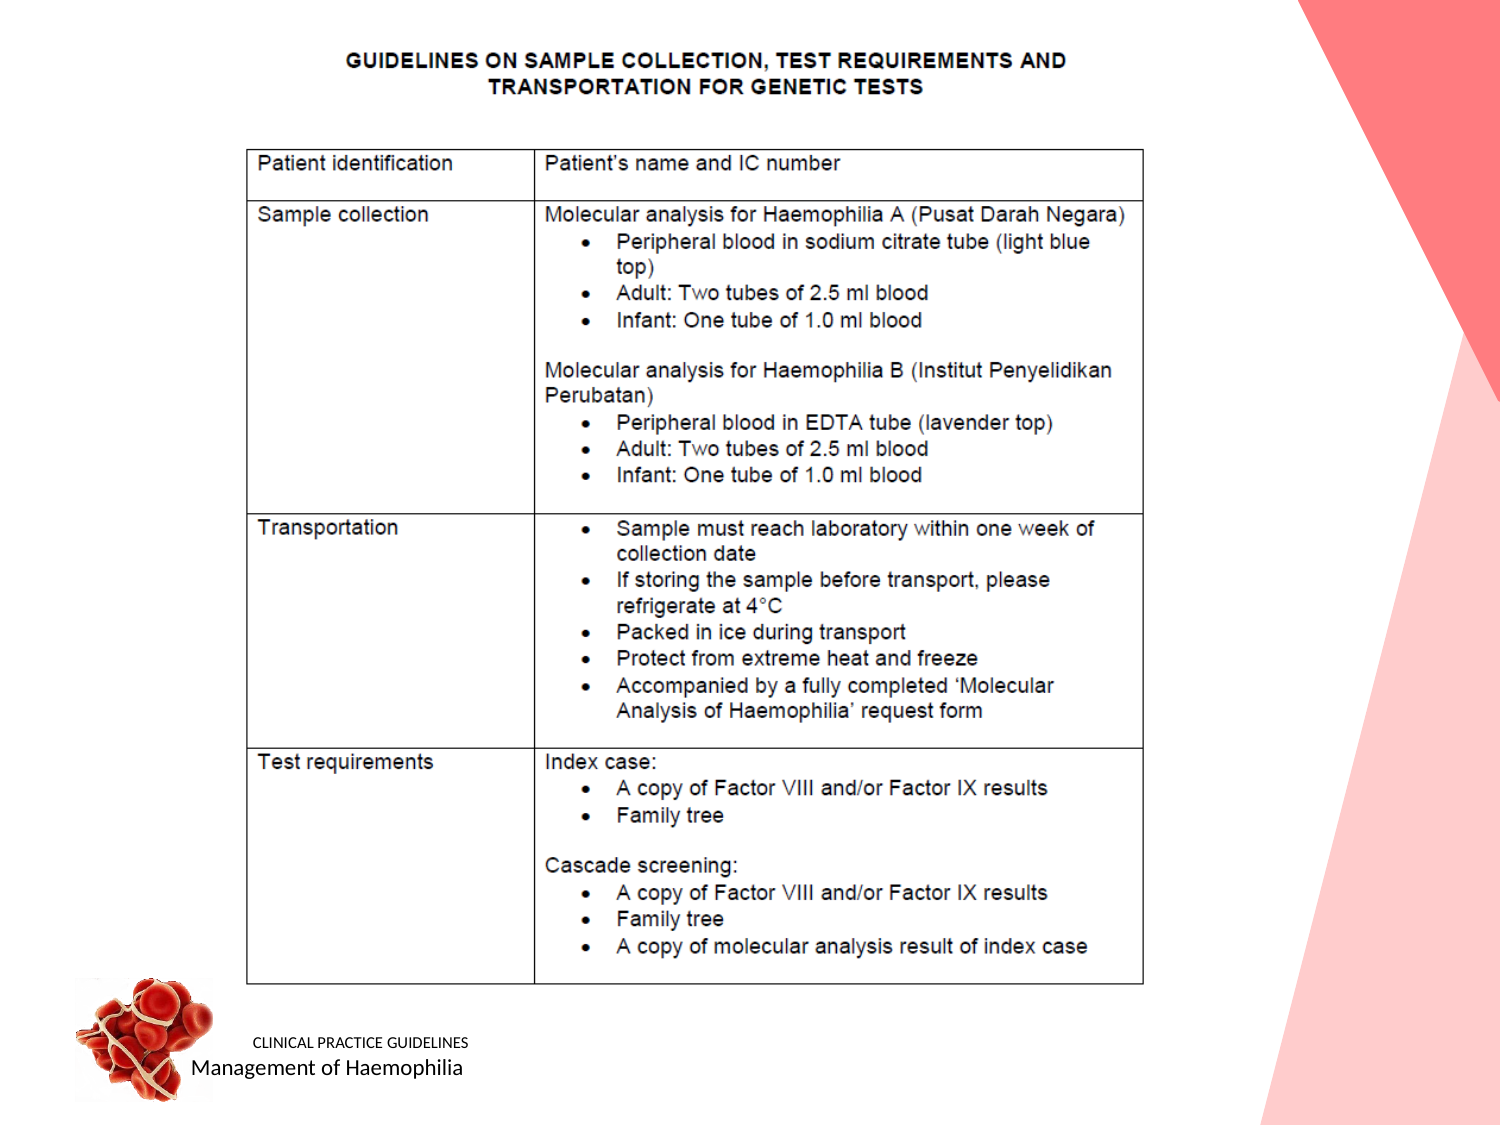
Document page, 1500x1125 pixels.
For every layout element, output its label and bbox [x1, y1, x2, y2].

text_box [74, 0, 1500, 1125]
picture [224, 36, 1170, 1006]
